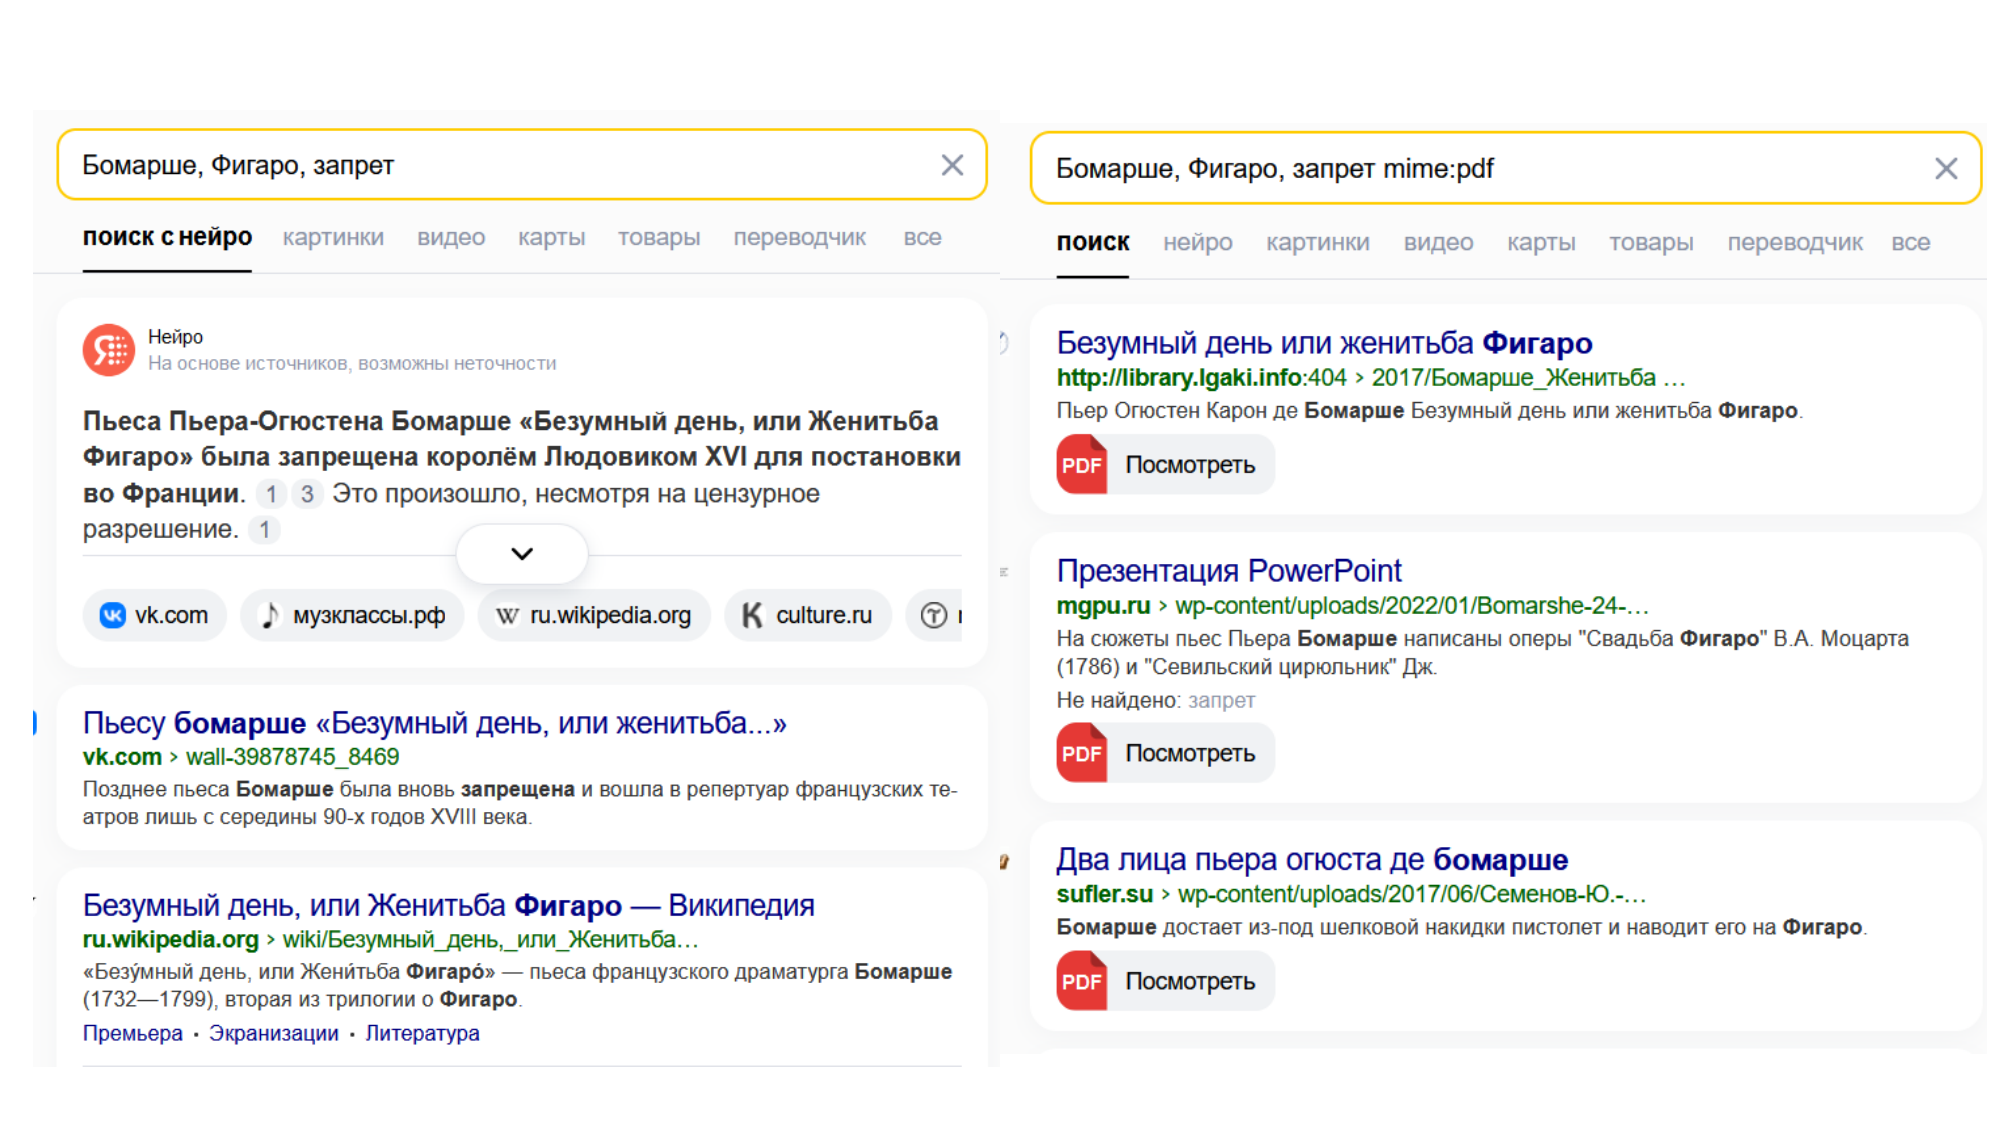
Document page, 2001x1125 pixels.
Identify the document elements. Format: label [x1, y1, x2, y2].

picture [33, 110, 1987, 1067]
